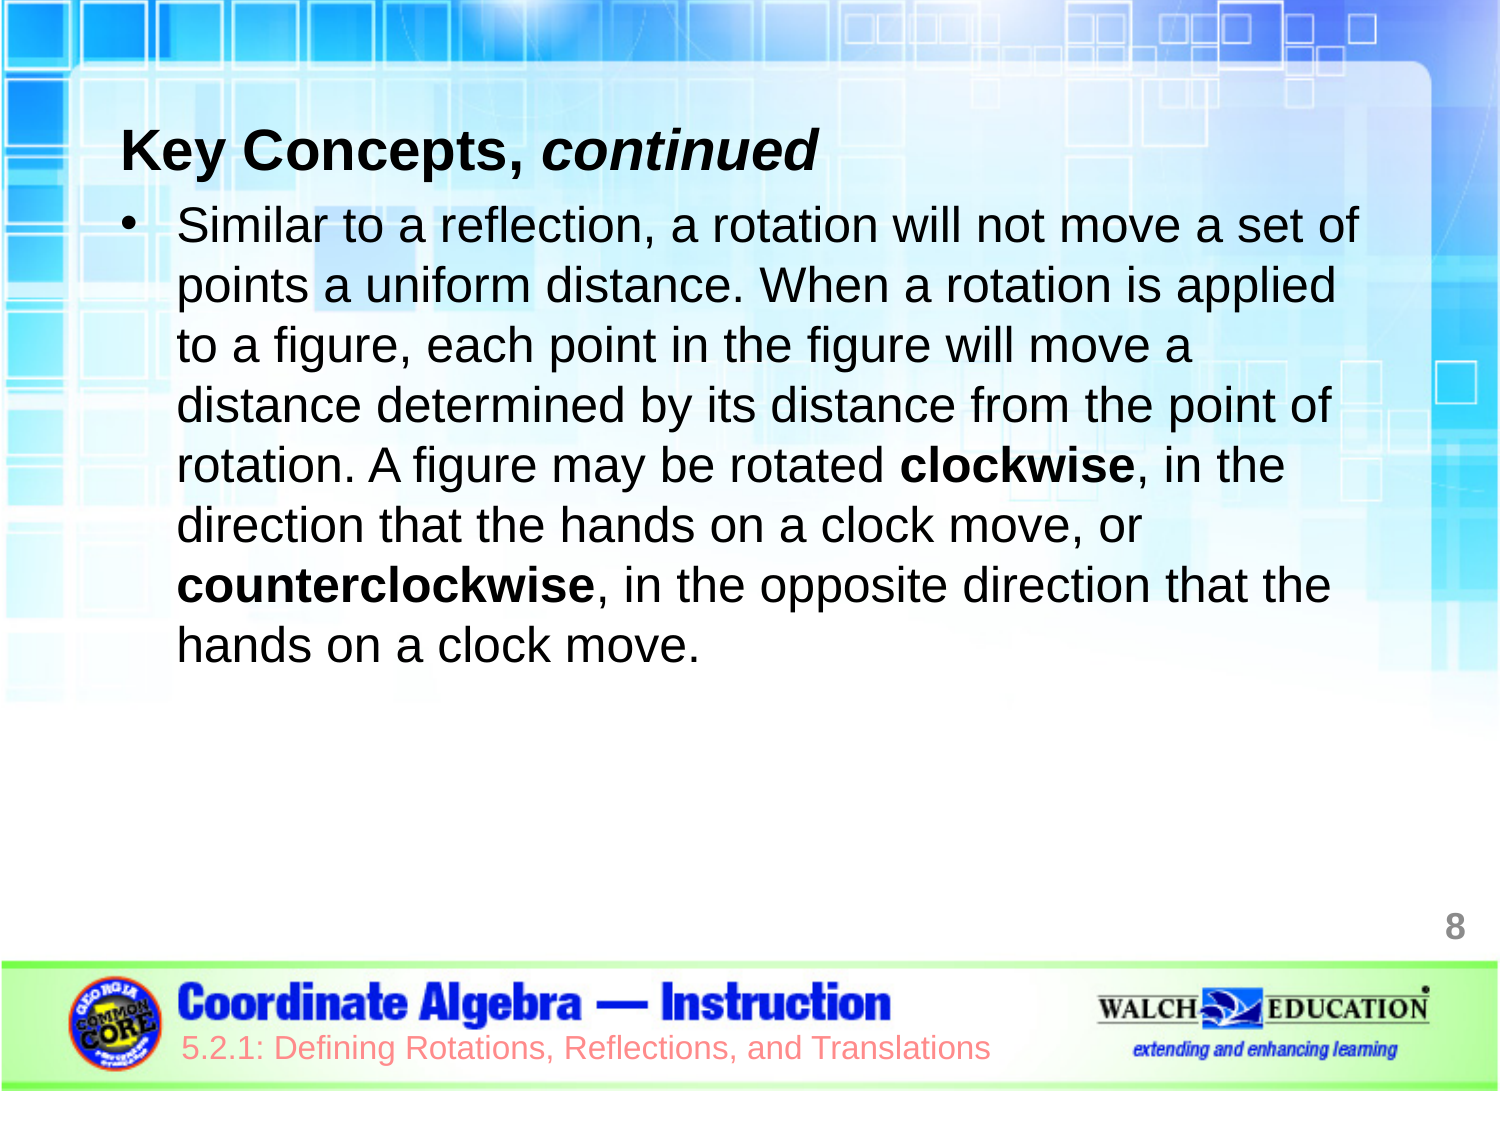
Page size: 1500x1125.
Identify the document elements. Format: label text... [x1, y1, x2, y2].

picture [1, 0, 1500, 1091]
slide_number 8 [1361, 901, 1481, 949]
footer 5.2.1: Defining Rotations, Reflections, and Translations [166, 1024, 1080, 1069]
subtitle Key Concepts, continued Similar to a reflection, a rotation will not move a set of points a uniform distance. When a rotation is applied to a figure, each point in the figure will move a distance determined by its distance from the point of rotation. A figure may be rotated clockwise, in the direction that the hands on a clock move, or counterclockwise, in the opposite direction that the hands on a clock move. [105, 105, 1394, 925]
